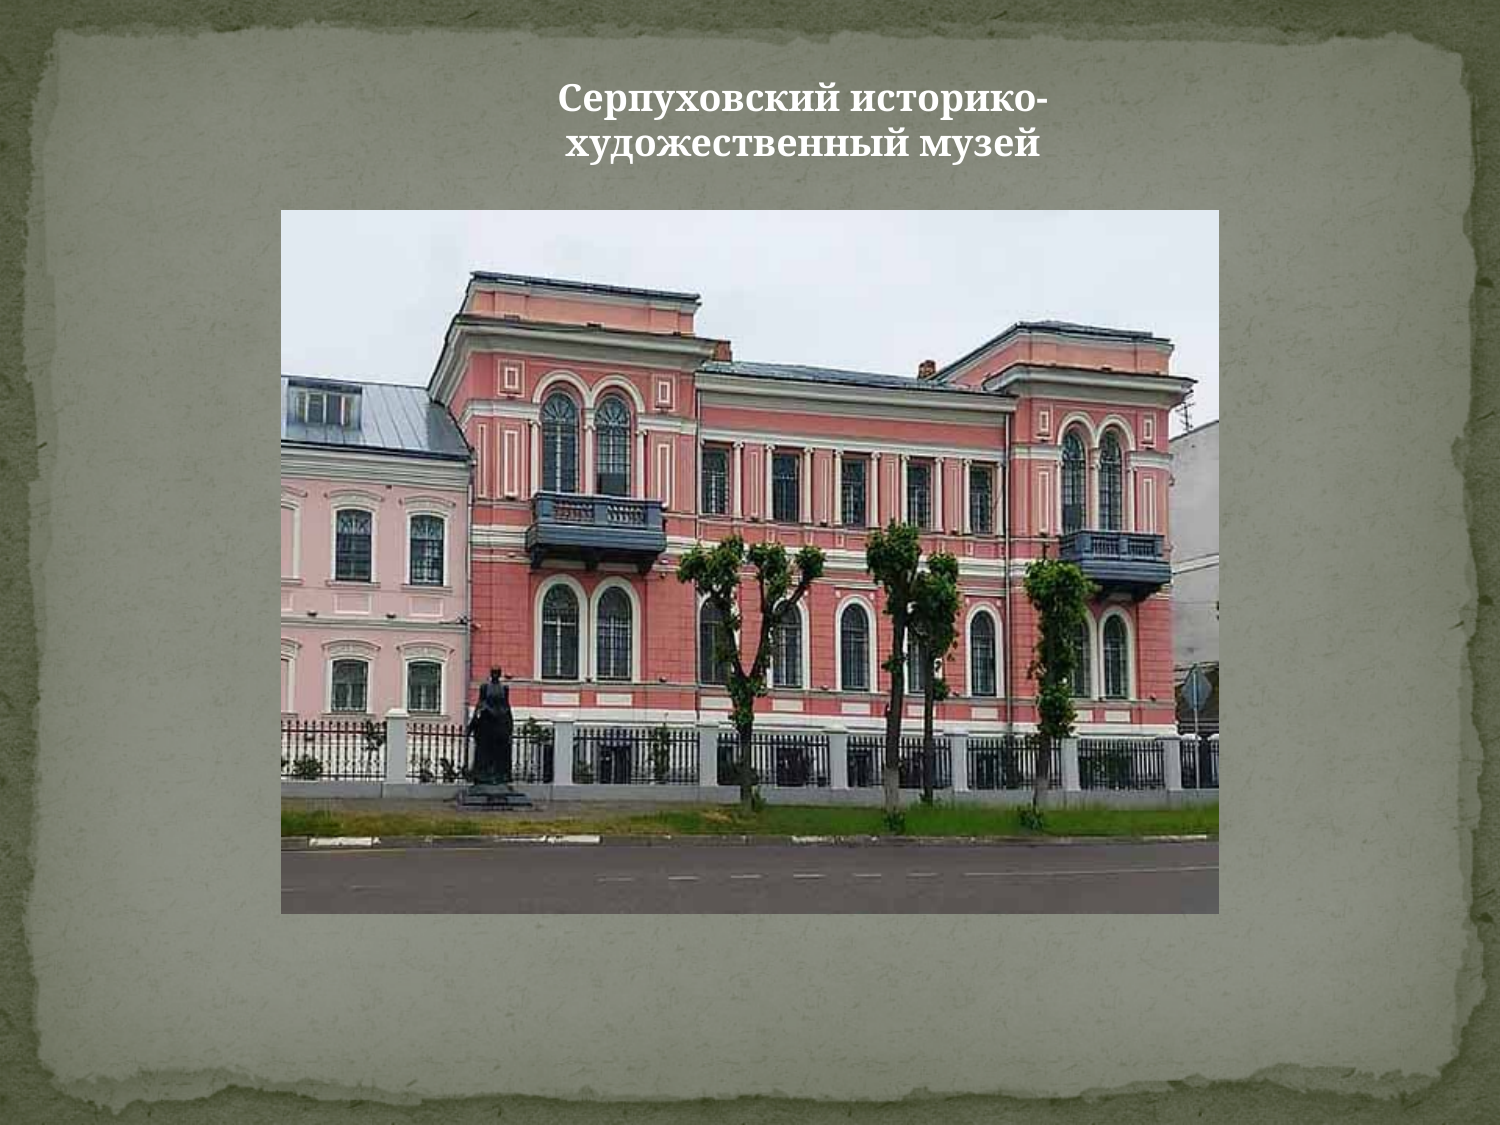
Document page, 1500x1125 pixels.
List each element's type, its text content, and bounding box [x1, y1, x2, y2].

text_box Серпуховский историко-художественный музей [454, 66, 1152, 200]
picture [281, 210, 1219, 914]
